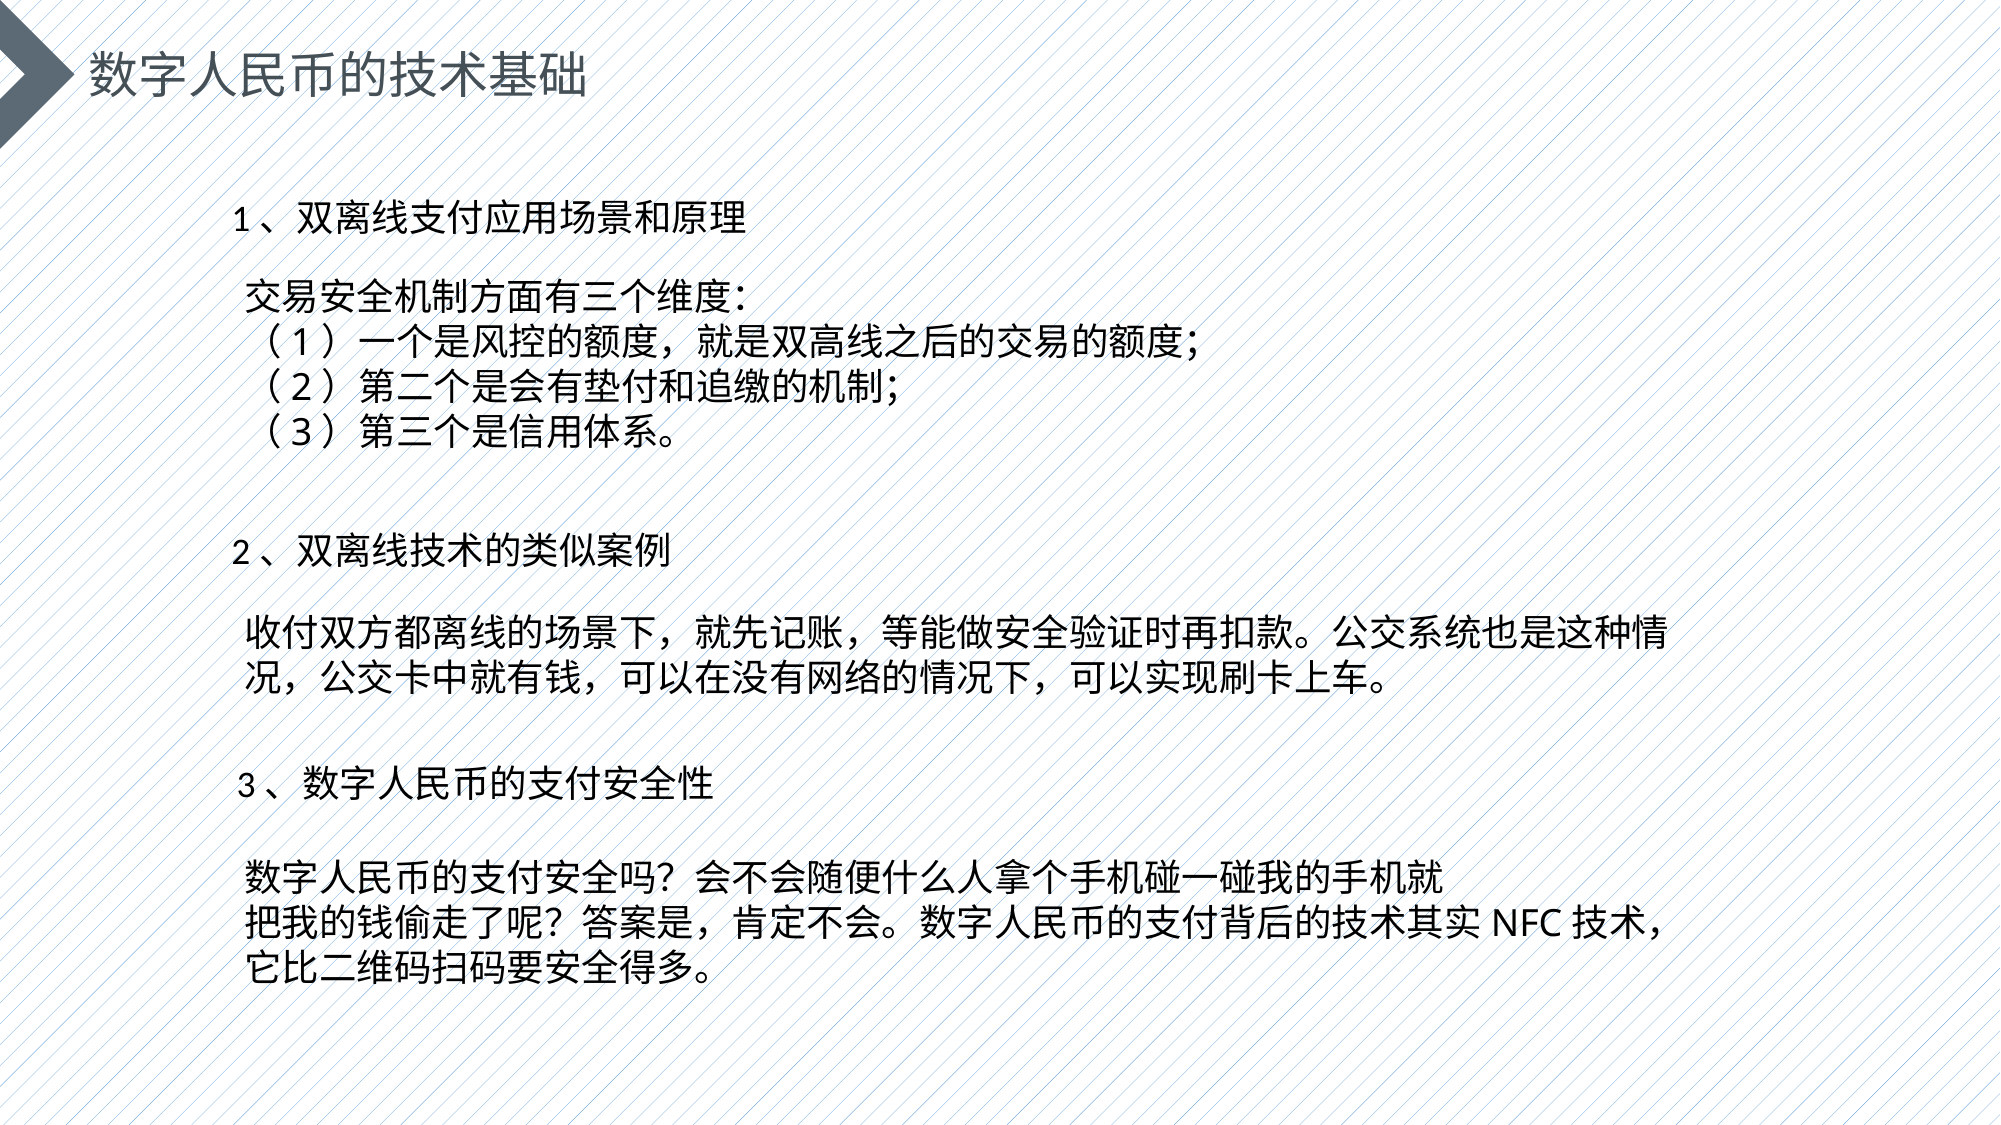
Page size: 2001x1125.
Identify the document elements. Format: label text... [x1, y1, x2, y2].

text_box [0, 0, 73, 151]
text_box 收付双方都离线的场景下，就先记账，等能做安全验证时再扣款。公交系统也是这种情况，公交卡中就有钱，可以在没有网络的情况下，可以实现刷卡上车。 [229, 601, 1703, 706]
text_box 3、数字人民币的支付安全性 [221, 752, 1056, 812]
text_box 1、双离线支付应用场景和原理 [166, 186, 1000, 247]
text_box 数字人民币的支付安全吗？会不会随便什么人拿个手机碰一碰我的手机就 把我的钱偷走了呢？答案是，肯定不会。数字人民币的支付背后的技术其实NFC技术，它比二维码扫码要安全得多。 [229, 846, 1711, 996]
text_box 2、双离线技术的类似案例 [166, 519, 1000, 580]
text_box 交易安全机制方面有三个维度： （1）一个是风控的额度，就是双高线之后的交易的额度； （2）第二个是会有垫付和追缴的机制； （3）第三个是信用体系。 [229, 265, 1230, 460]
text_box 数字人民币的技术基础 [73, 36, 713, 112]
text_box [0, 21, 53, 128]
